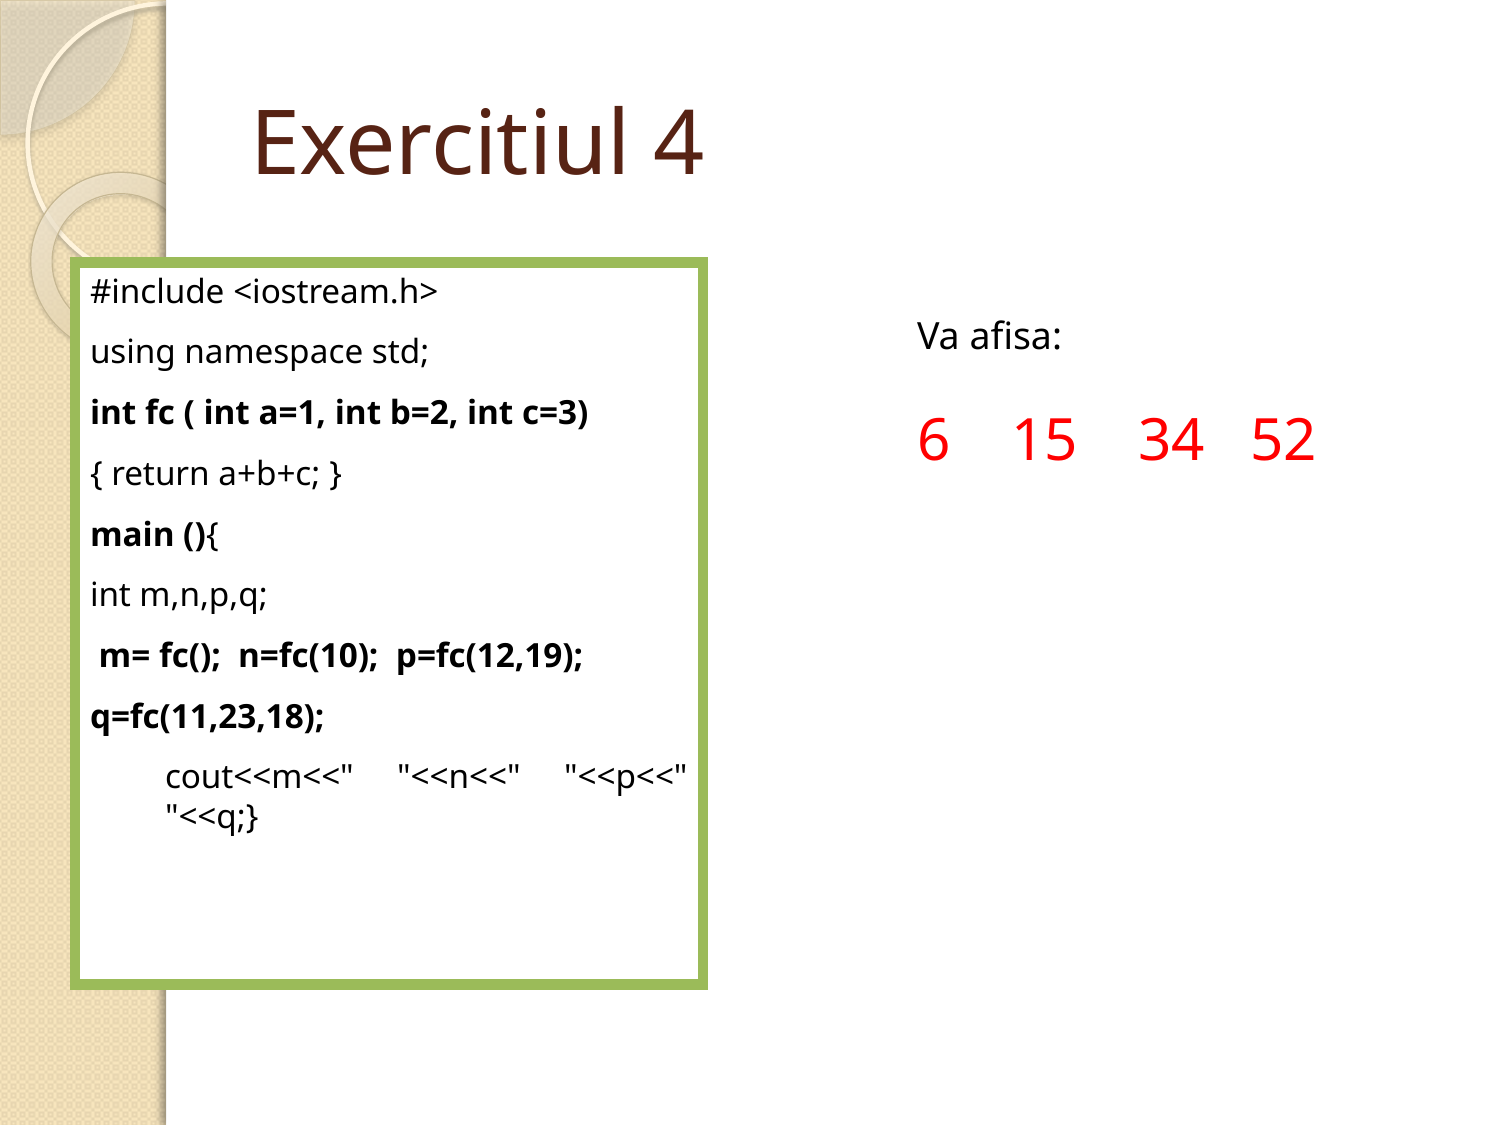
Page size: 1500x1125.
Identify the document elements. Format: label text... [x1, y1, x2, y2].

text_box Va afisa: 6 15 34 52 [902, 304, 1372, 525]
list #include <iostream.h> using namespace std; int fc ( int a=1, int b=2, int c=3) { return a+b+c; } main (){ int m,n,p,q; m= fc(); n=fc(10); p=fc(12,19); q=fc(11,23,18); cout<<m<<" "<<n<<" "<<p<<" "<<q;} [75, 262, 704, 985]
title Exercitiul 4 [235, 45, 1466, 233]
